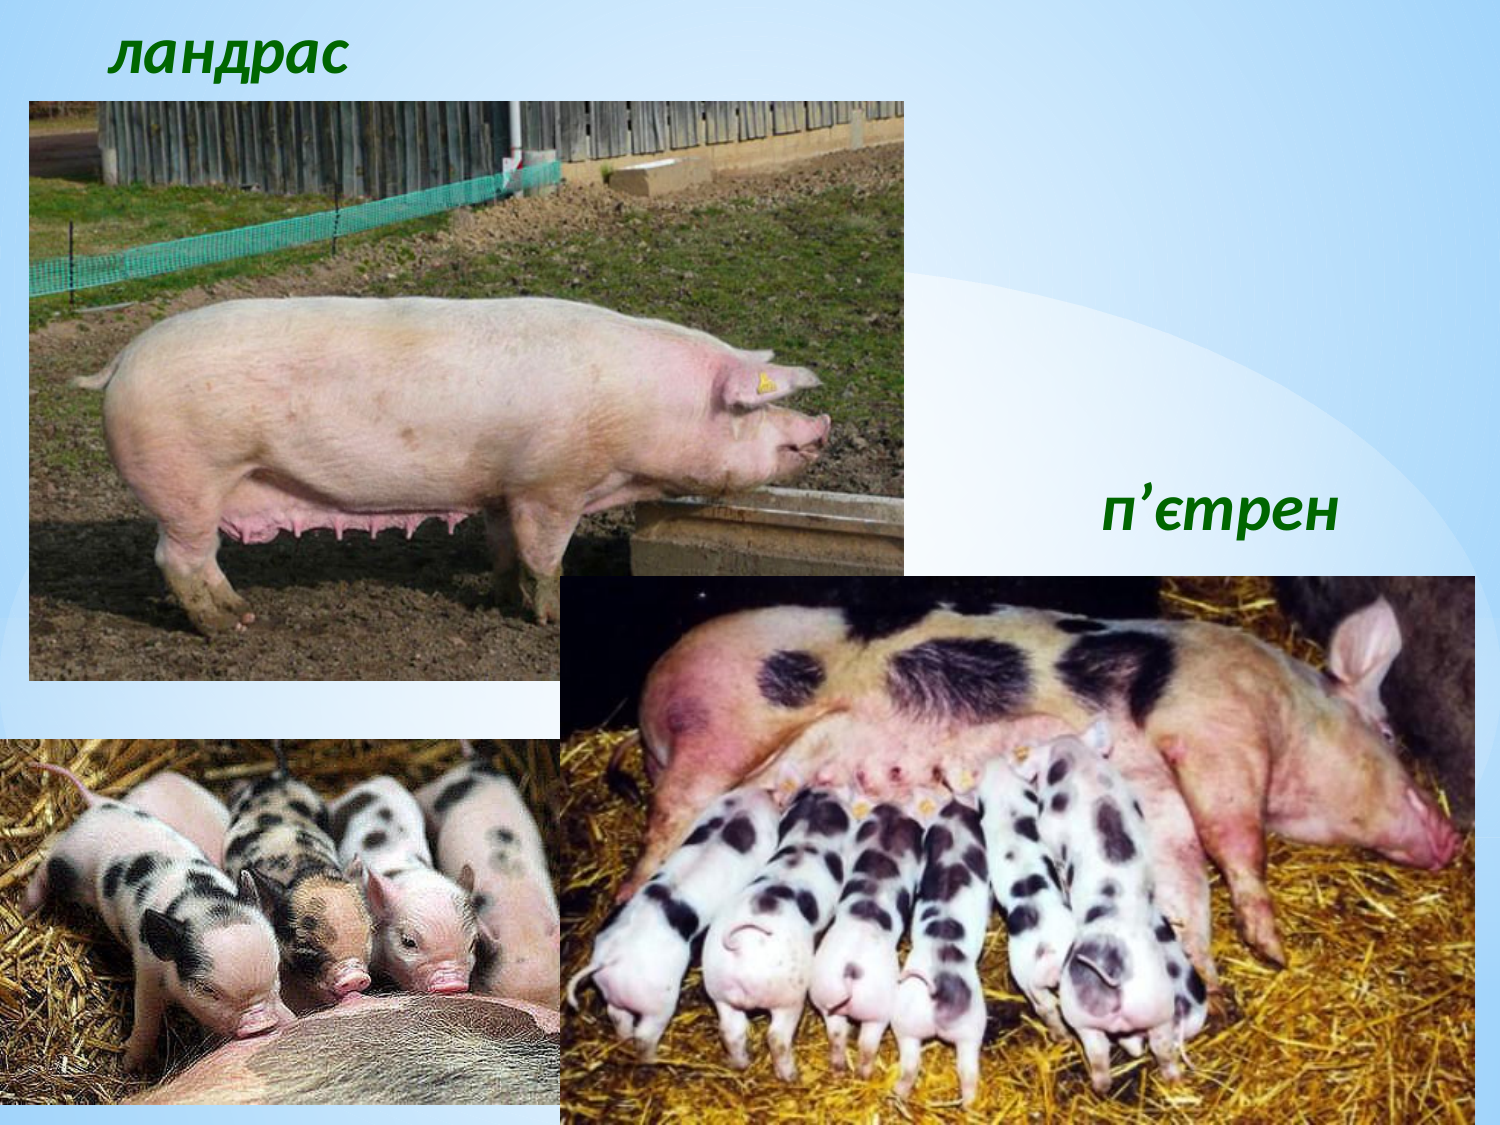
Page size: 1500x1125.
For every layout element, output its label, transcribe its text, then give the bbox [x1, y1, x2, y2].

picture [0, 101, 1475, 1125]
text_box п’єтрен [1085, 456, 1356, 551]
text_box ландрас [94, 0, 364, 95]
